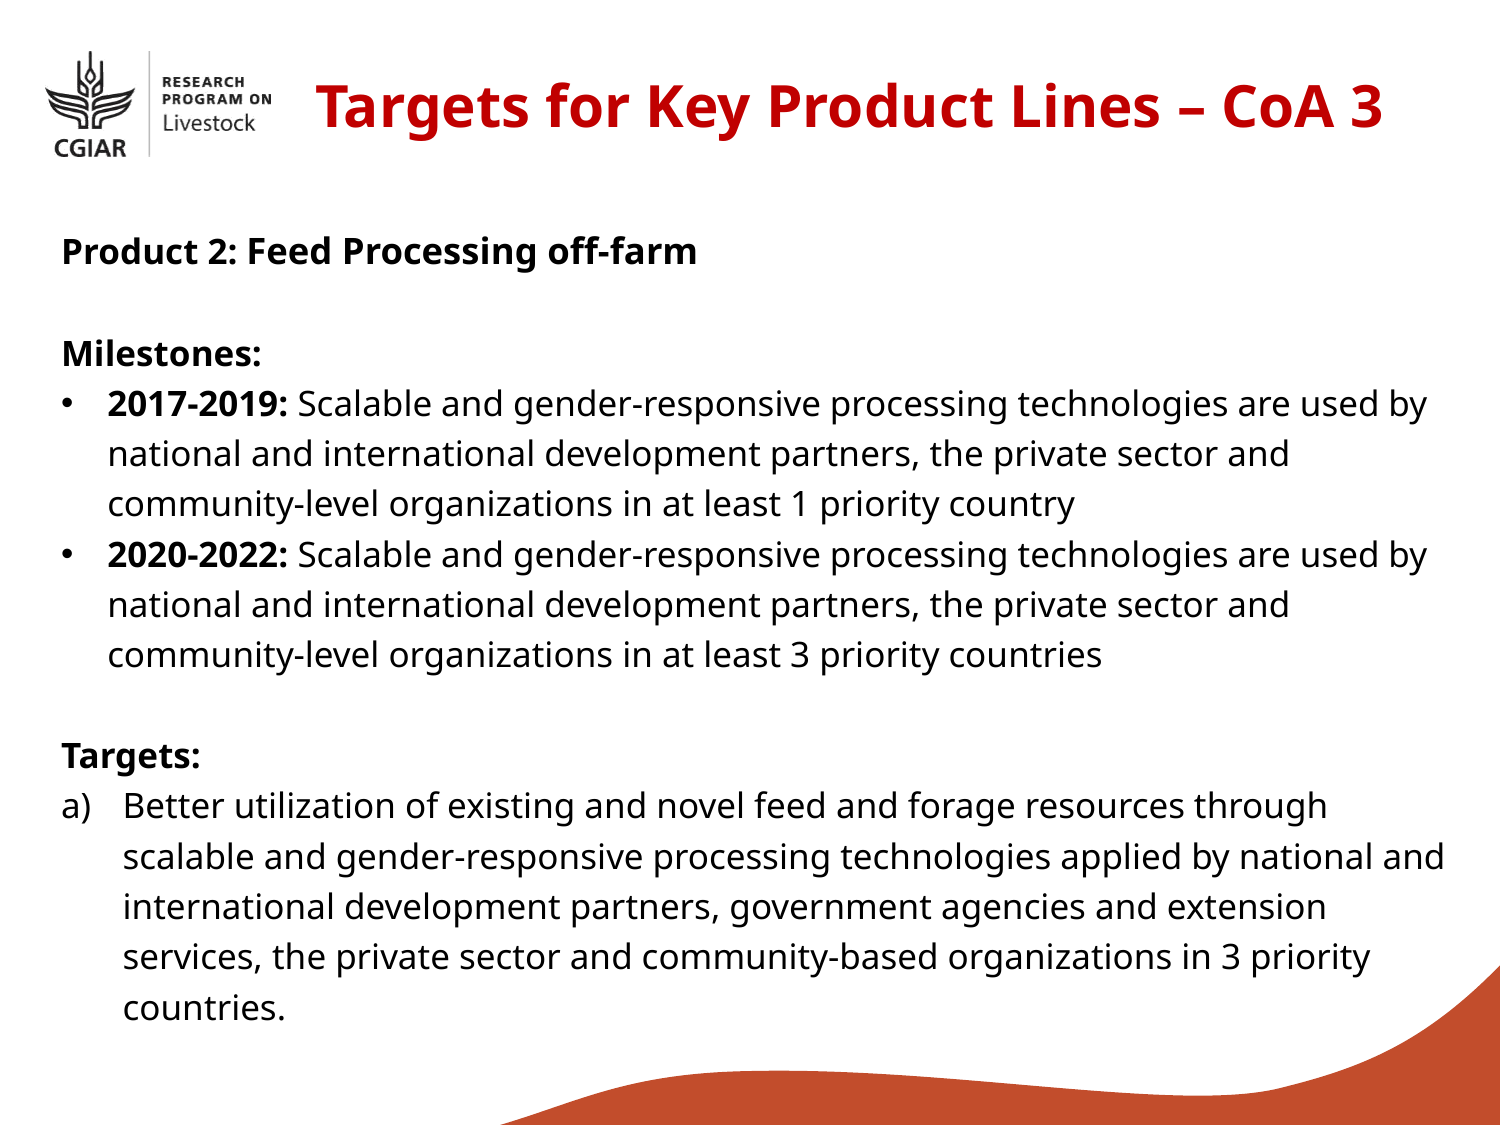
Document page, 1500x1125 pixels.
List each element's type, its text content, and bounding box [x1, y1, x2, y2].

picture [45, 51, 271, 157]
list Targets for Key Product Lines – CoA 3 [300, 33, 1463, 175]
list Product 2: Feed Processing off-farm Milestones: 2017-2019: Scalable and gender-responsive processing technologies are used by national and international development partners, the private sector and community-level organizations in at least 1 priority country 2020-2022: Scalable and gender-responsive processing technologies are used by national and international development partners, the private sector and community-level organizations in at least 3 priority countries Targets: Better utilization of existing and novel feed and forage resources through scalable and gender-responsive processing technologies applied by national and international development partners, government agencies and extension services, the private sector and community-based organizations in 3 priority countries. [45, 212, 1463, 1038]
